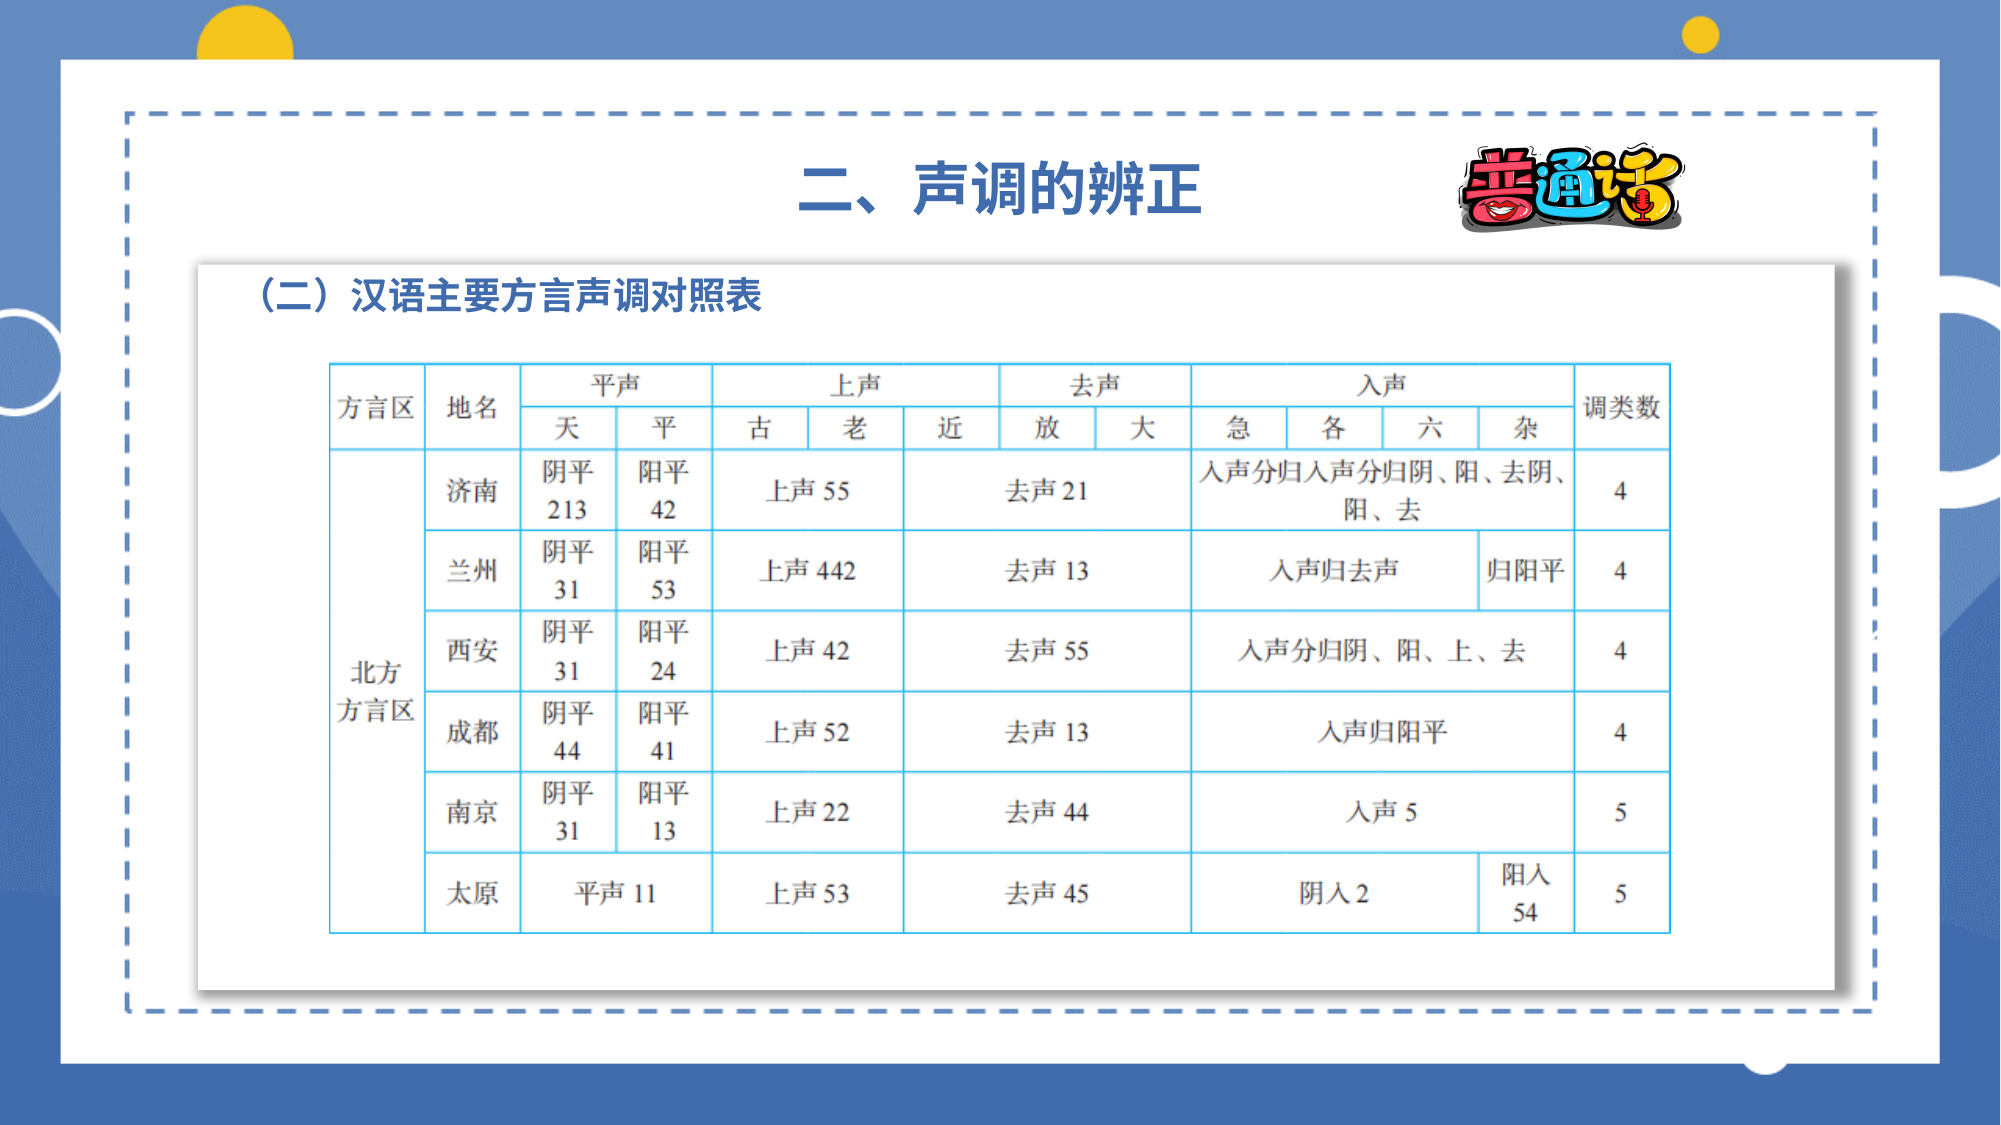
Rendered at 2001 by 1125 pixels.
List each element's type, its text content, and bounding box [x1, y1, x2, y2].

picture [0, 0, 2001, 1125]
text_box （二）汉语主要方言声调对照表 [223, 264, 824, 325]
text_box [198, 264, 1835, 991]
text_box 二、声调的辨正 [781, 144, 1219, 230]
